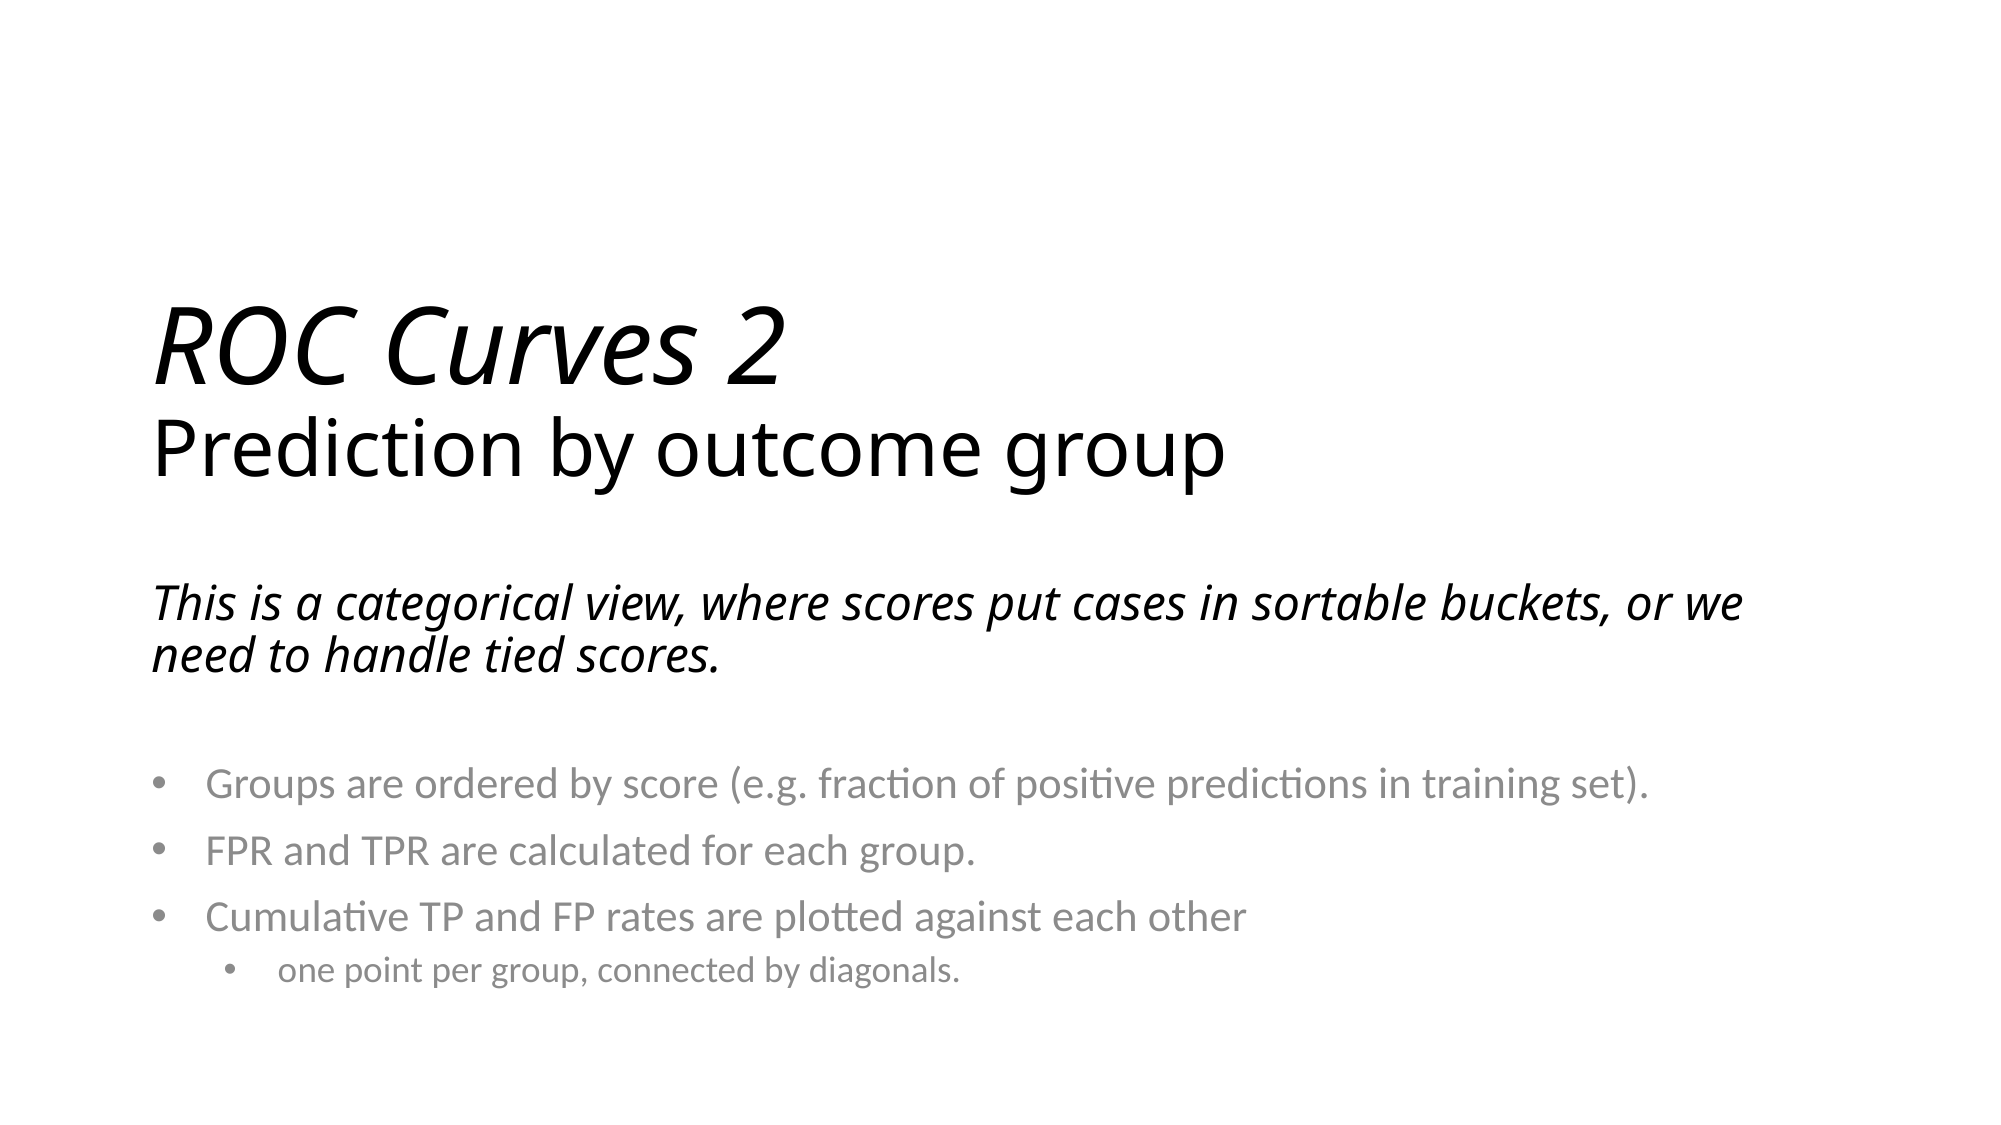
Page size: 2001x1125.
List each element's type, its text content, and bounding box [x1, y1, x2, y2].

title ROC Curves 2 Prediction by outcome group This is a categorical view, where scores put cases in sortable buckets, or we need to handle tied scores. [136, 280, 1862, 749]
list Groups are ordered by score (e.g. fraction of positive predictions in training set). FPR and TPR are calculated for each group. Cumulative TP and FP rates are plotted against each other one point per group, connected by diagonals. [136, 752, 1862, 999]
